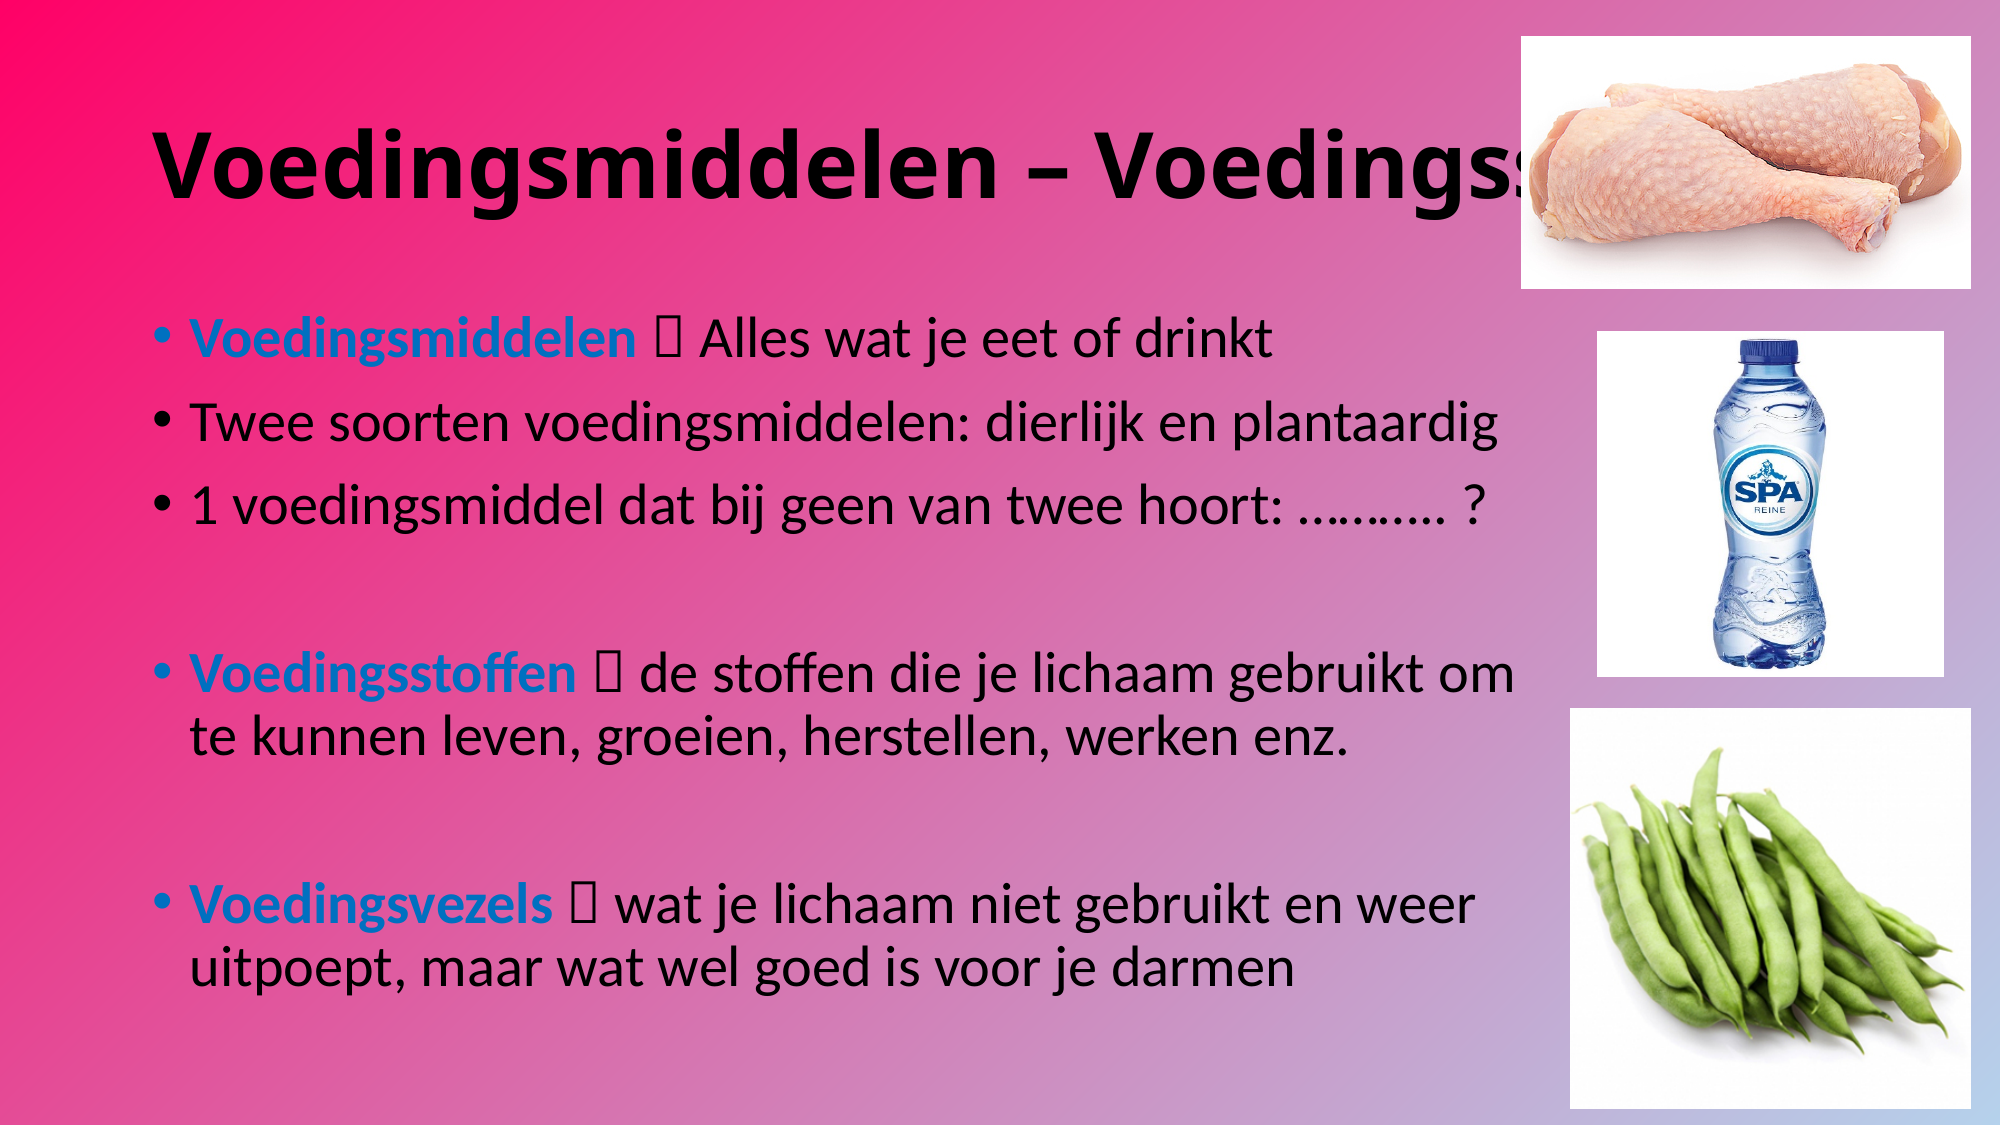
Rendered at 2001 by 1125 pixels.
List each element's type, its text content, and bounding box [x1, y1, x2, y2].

list Voedingsmiddelen  Alles wat je eet of drinkt Twee soorten voedingsmiddelen: dierlijk en plantaardig 1 voedingsmiddel dat bij geen van twee hoort: ……….. ? Voedingsstoffen  de stoffen die je lichaam gebruikt om te kunnen leven, groeien, herstellen, werken enz. Voedingsvezels  wat je lichaam niet gebruikt en weer uitpoept, maar wat wel goed is voor je darmen [137, 299, 1543, 1014]
title Voedingsmiddelen – Voedingsstoffen [137, 59, 1521, 278]
picture [1570, 708, 1971, 1109]
picture [1597, 331, 1944, 677]
picture [1521, 36, 1971, 289]
